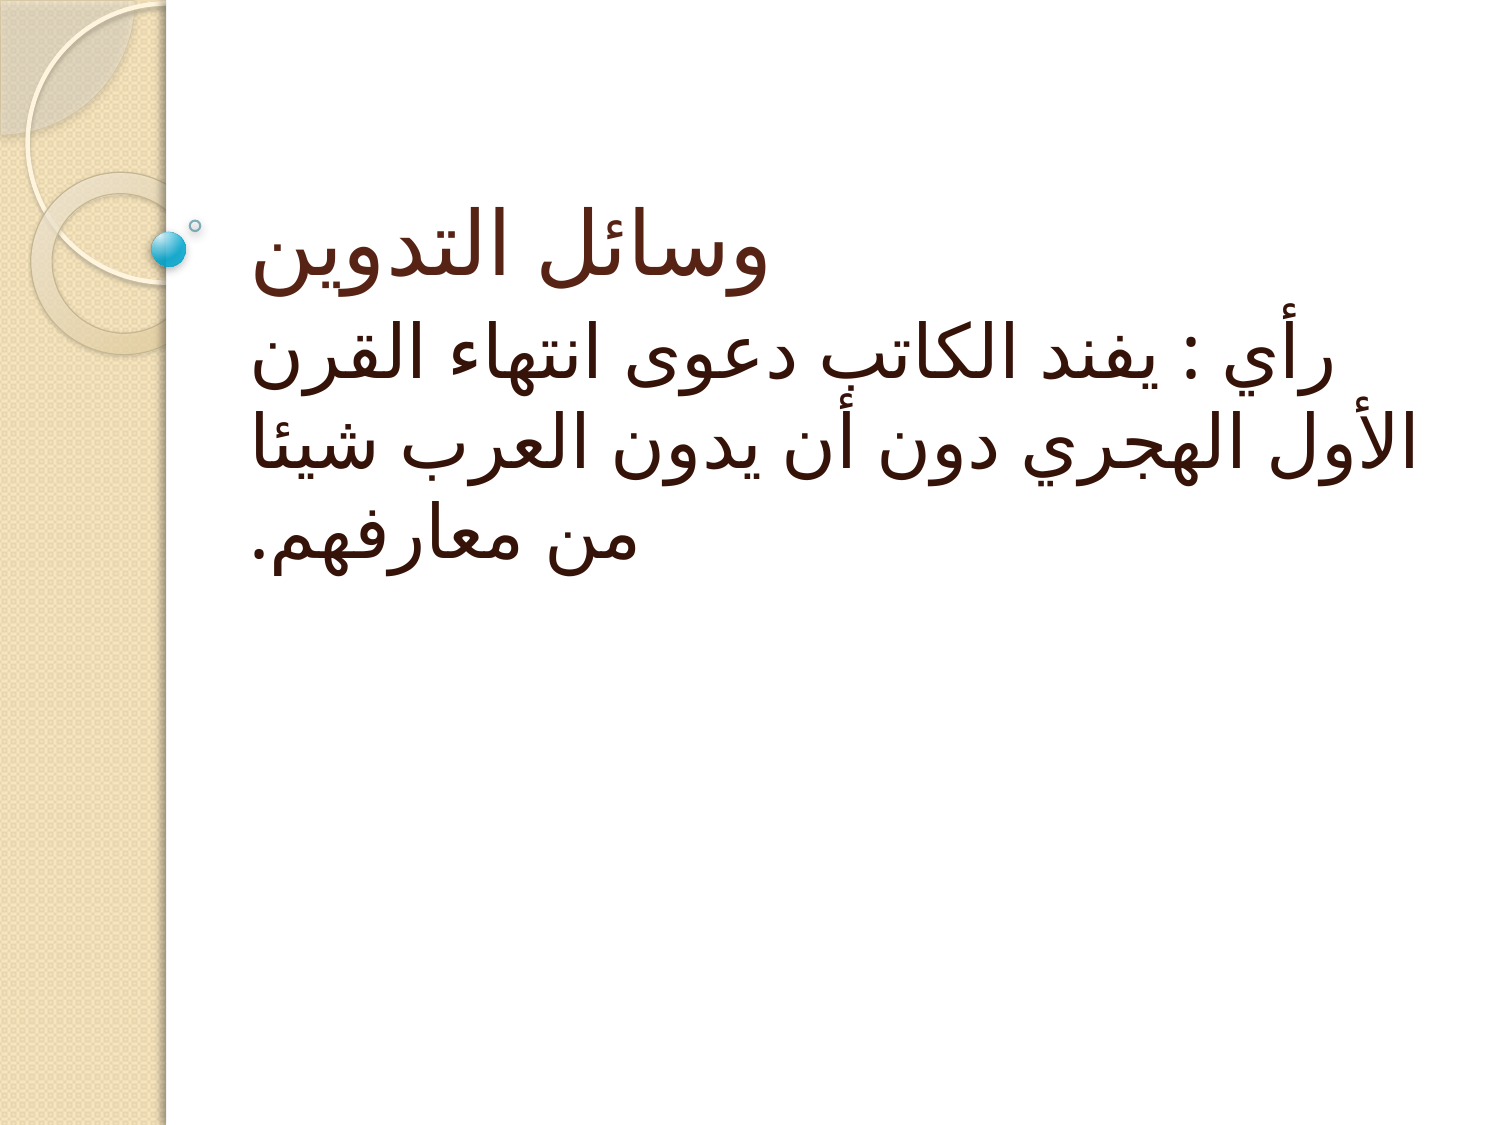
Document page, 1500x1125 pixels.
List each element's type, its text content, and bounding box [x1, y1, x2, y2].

title وسائل التدوين [234, 59, 1450, 301]
subtitle رأي : يفند الكاتب دعوى انتهاء القرن الأول الهجري دون أن يدون العرب شيئا من معارفهم. [234, 303, 1450, 591]
